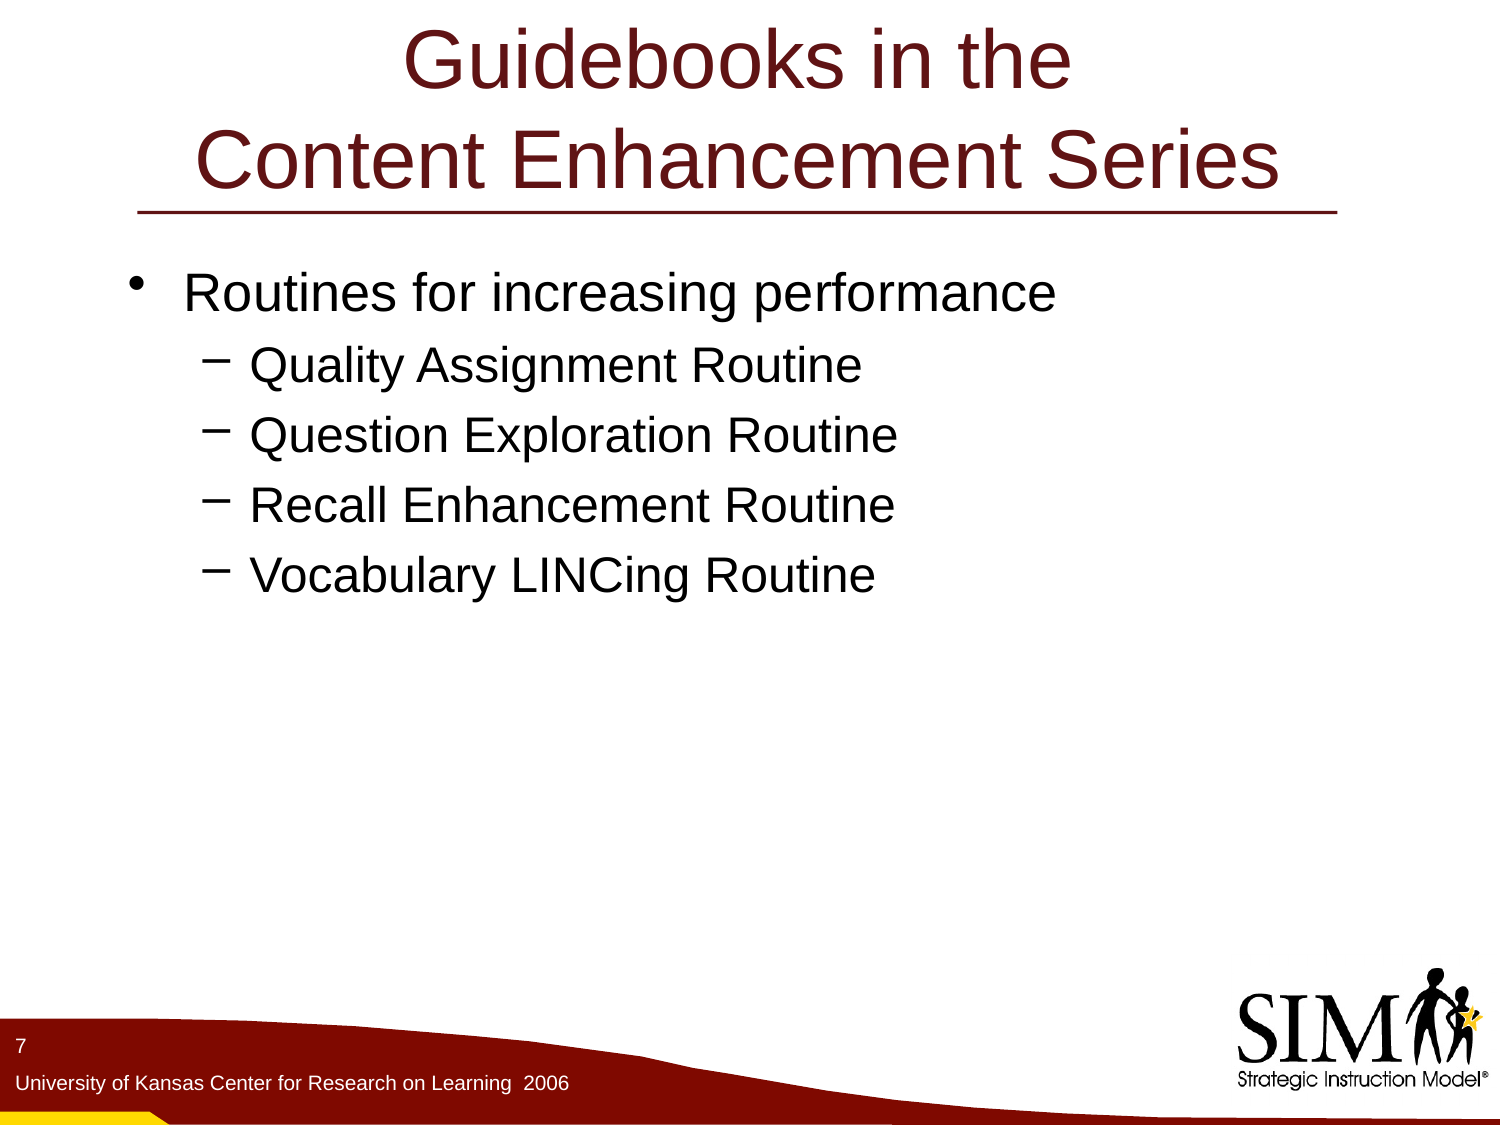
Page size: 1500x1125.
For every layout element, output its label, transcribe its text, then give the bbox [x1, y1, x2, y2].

slide_number 7 [0, 1024, 313, 1062]
list Routines for increasing performance Quality Assignment Routine Question Exploration Routine Recall Enhancement Routine Vocabulary LINCing Routine [112, 249, 1388, 901]
footer University of Kansas Center for Research on Learning 2006 [0, 1062, 626, 1101]
title Guidebooks in the Content Enhancement Series [112, 74, 1388, 213]
picture [1231, 954, 1497, 1106]
